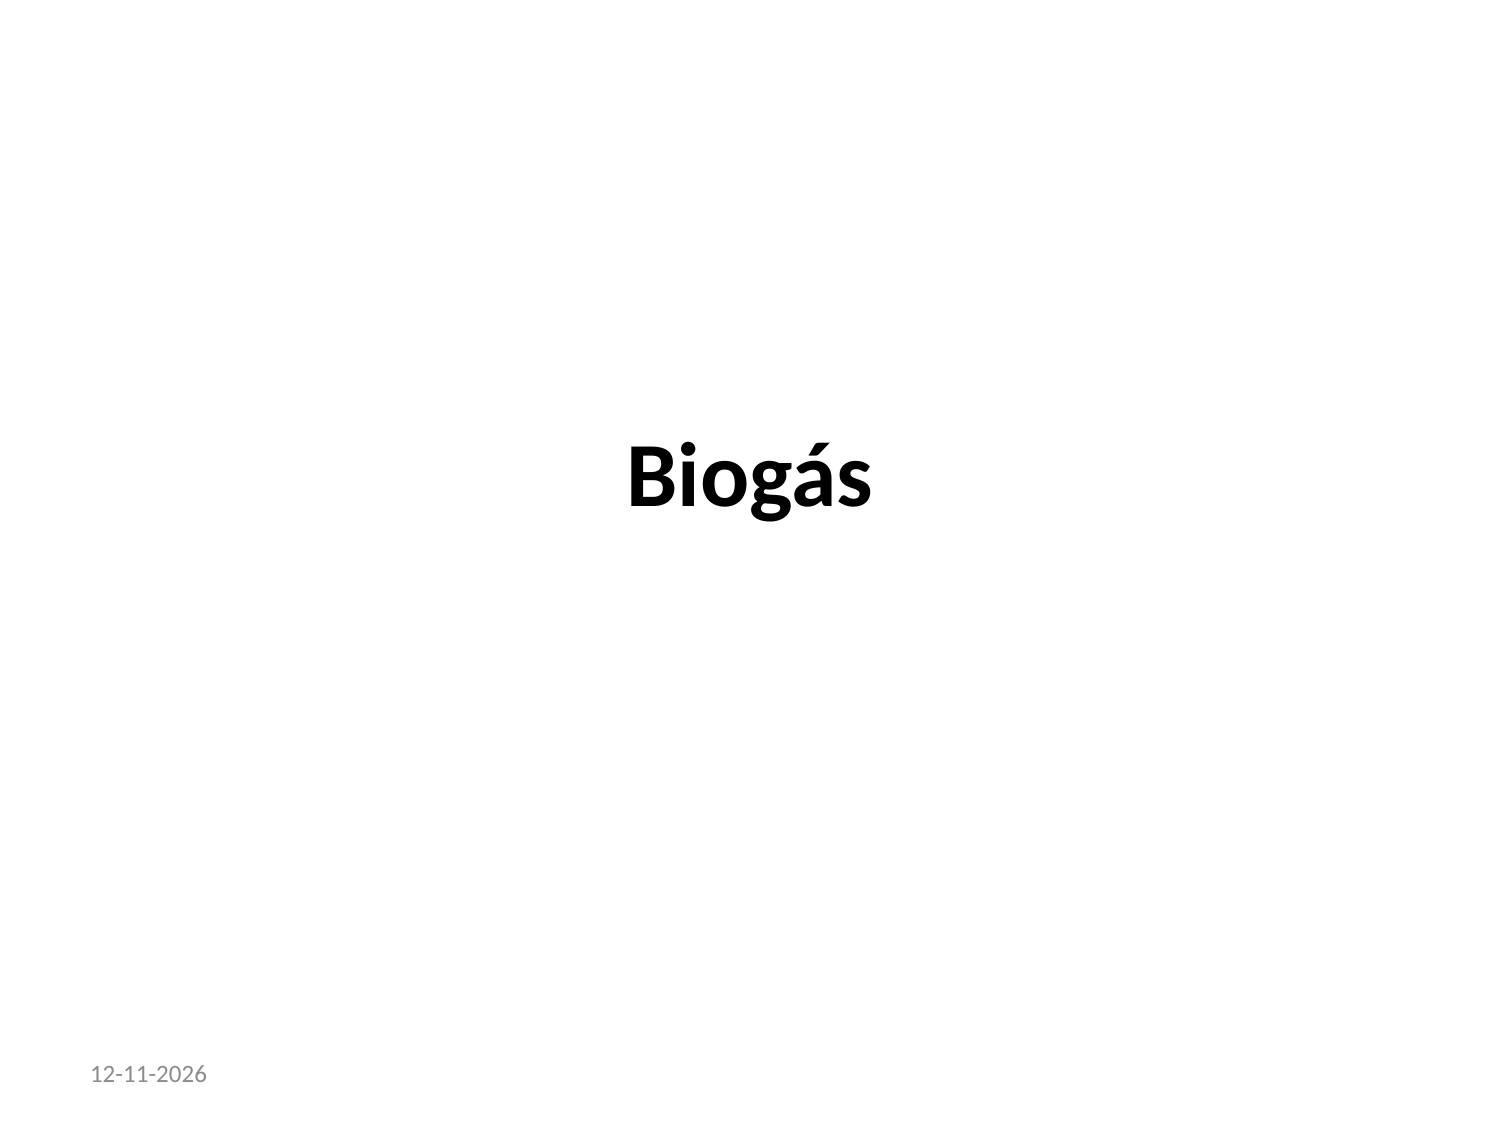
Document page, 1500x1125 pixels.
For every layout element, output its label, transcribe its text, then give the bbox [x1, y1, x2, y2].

title Biogás [112, 349, 1388, 591]
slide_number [75, 1042, 425, 1103]
